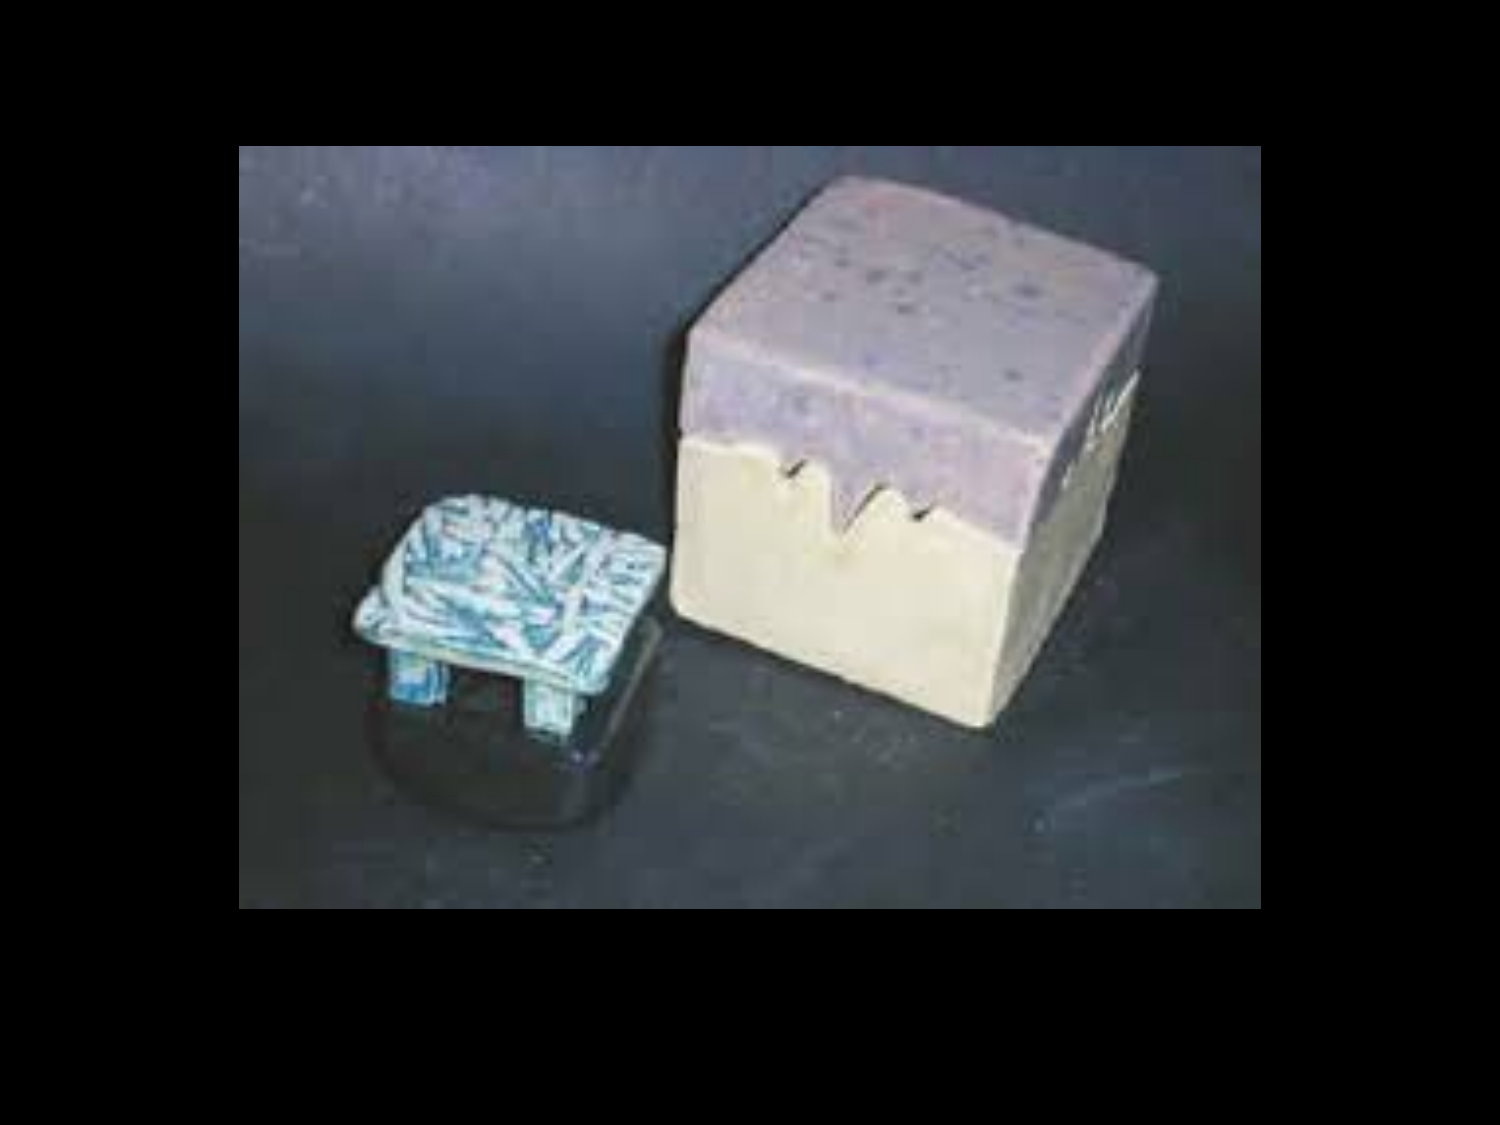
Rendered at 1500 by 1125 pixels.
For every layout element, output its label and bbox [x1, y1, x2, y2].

picture [238, 146, 1261, 909]
